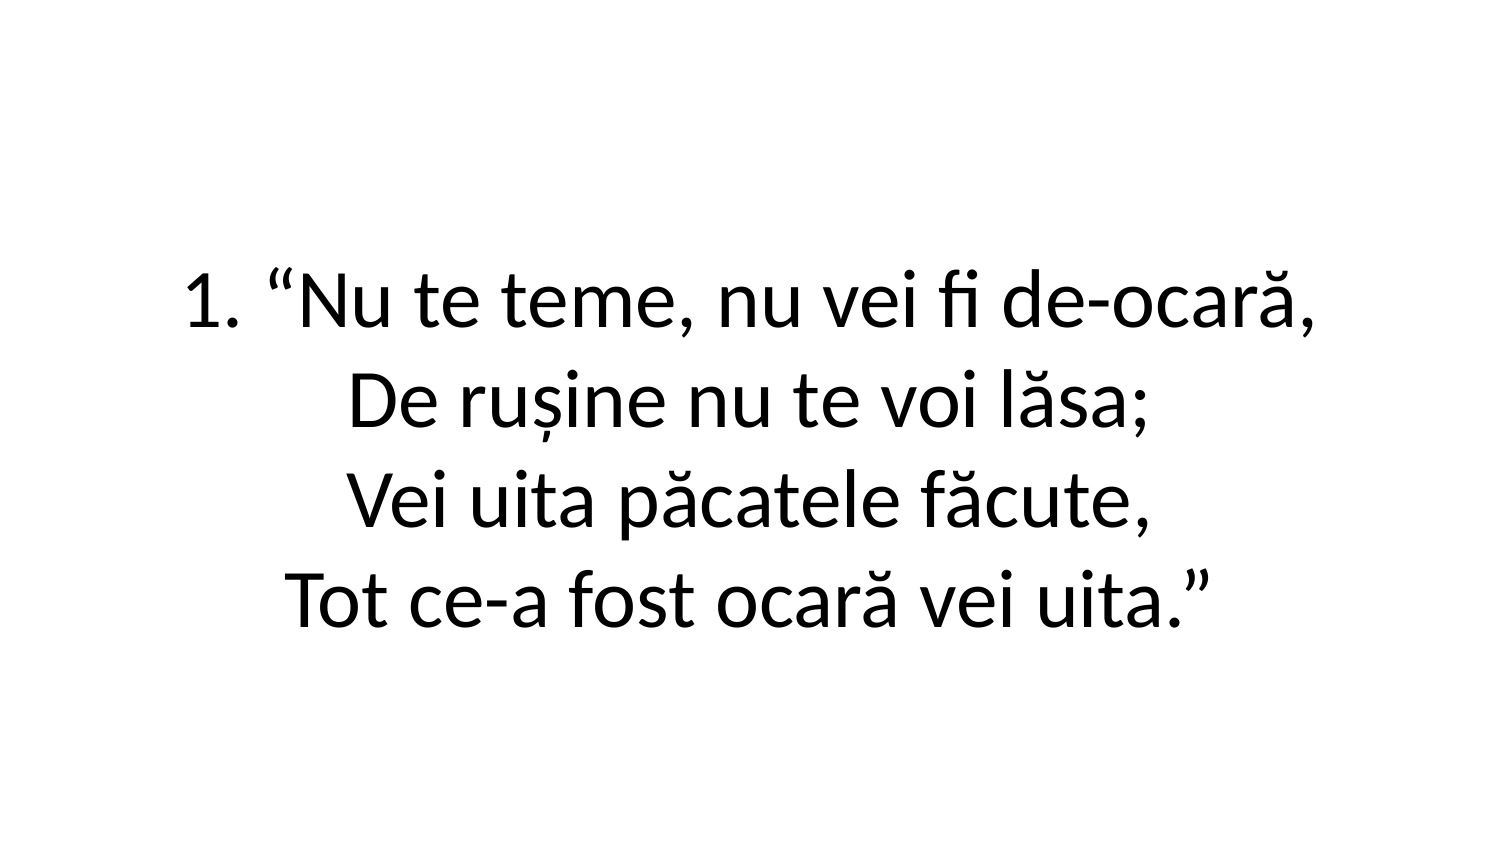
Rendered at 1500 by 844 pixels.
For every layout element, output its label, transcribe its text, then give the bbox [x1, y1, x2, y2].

text_box 1. “Nu te teme, nu vei fi de-ocară, De rușine nu te voi lăsa; Vei uita păcatele făcute, Tot ce-a fost ocară vei uita.” [165, 192, 1335, 652]
